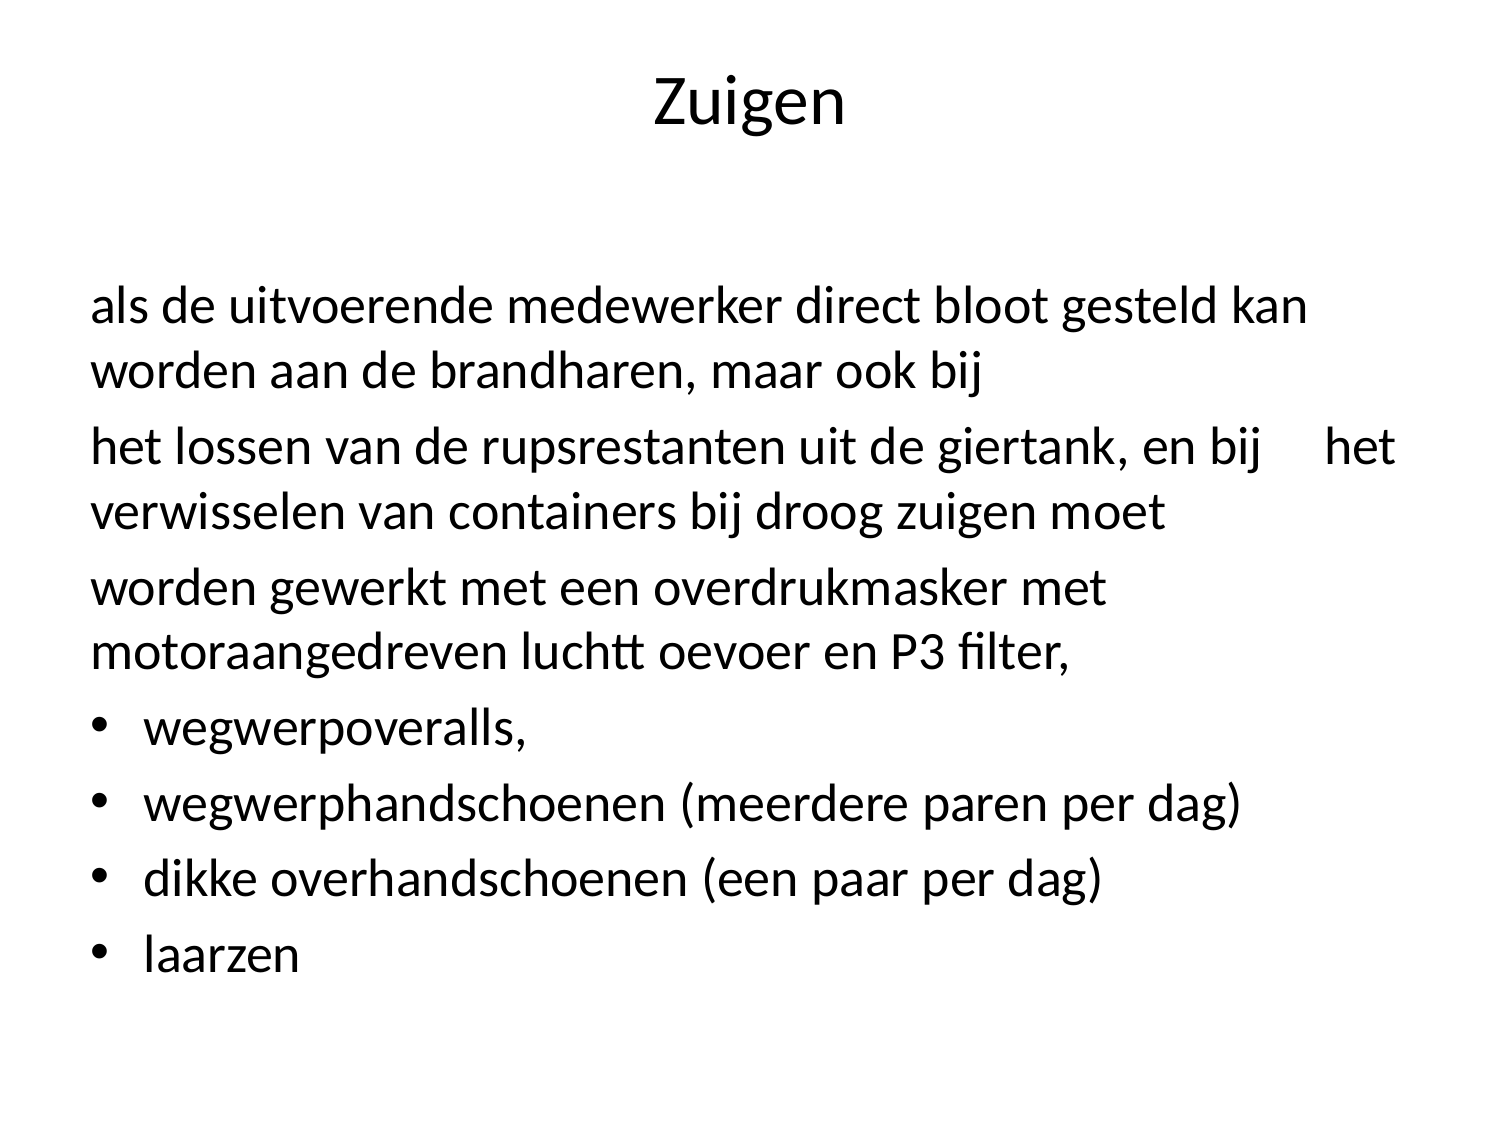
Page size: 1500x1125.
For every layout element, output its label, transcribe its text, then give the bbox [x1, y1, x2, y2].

title Zuigen [75, 45, 1425, 233]
list als de uitvoerende medewerker direct bloot gesteld kan worden aan de brandharen, maar ook bij het lossen van de rupsrestanten uit de giertank, en bij het verwisselen van containers bij droog zuigen moet worden gewerkt met een overdrukmasker met motoraangedreven luchtt oevoer en P3 filter, wegwerpoveralls, wegwerphandschoenen (meerdere paren per dag) dikke overhandschoenen (een paar per dag) laarzen [75, 262, 1425, 1005]
